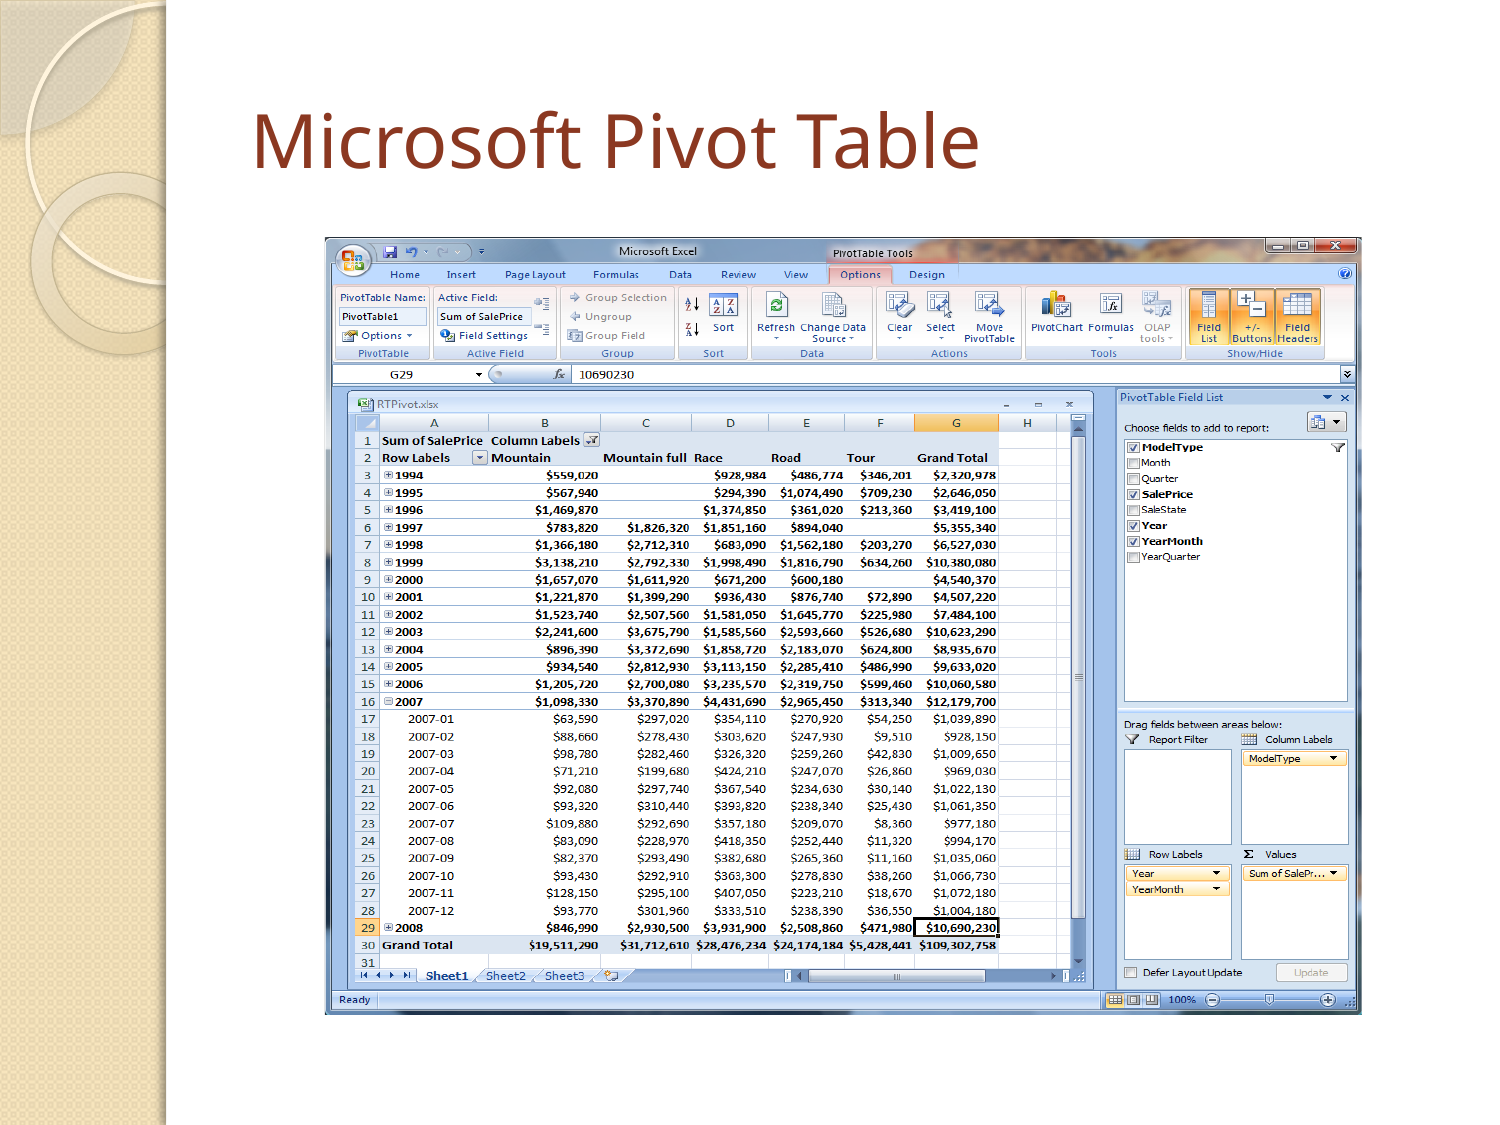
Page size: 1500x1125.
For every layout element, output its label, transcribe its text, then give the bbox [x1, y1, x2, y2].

title Microsoft Pivot Table [235, 45, 1466, 233]
picture [324, 237, 1362, 1016]
